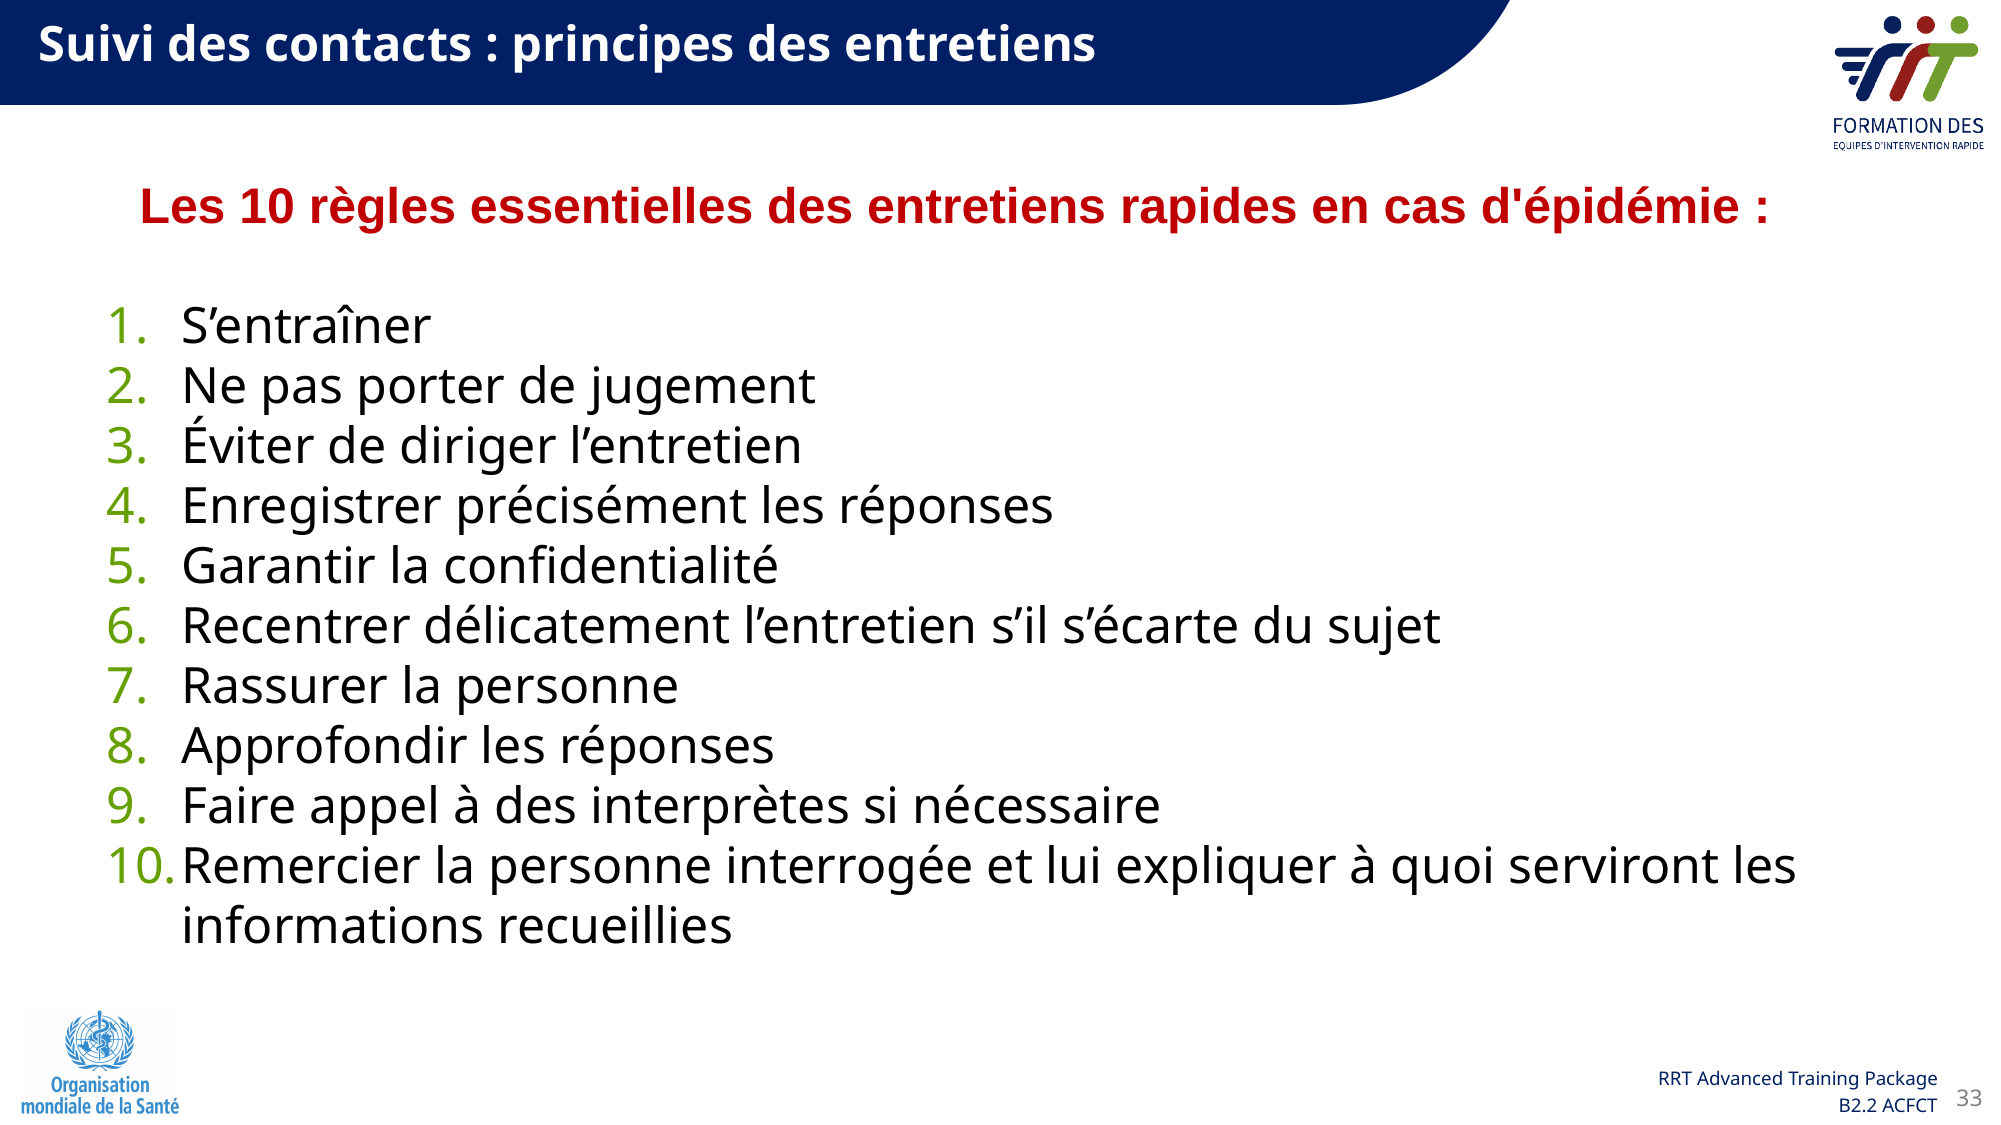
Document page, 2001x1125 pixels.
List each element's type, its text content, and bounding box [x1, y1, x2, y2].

text_box Suivi des contacts : principes des entretiens [31, 11, 1566, 121]
picture [20, 1009, 180, 1115]
text_box Les 10 règles essentielles des entretiens rapides en cas d'épidémie : S’entraîner Ne pas porter de jugement Éviter de diriger l’entretien Enregistrer précisément les réponses Garantir la confidentialité Recentrer délicatement l’entretien s’il s’écarte du sujet Rassurer la personne Approfondir les réponses Faire appel à des interprètes si nécessaire Remercier la personne interrogée et lui expliquer à quoi serviront les informations recueillies [91, 165, 1820, 1017]
picture [1833, 15, 1984, 151]
picture [0, 0, 1533, 105]
